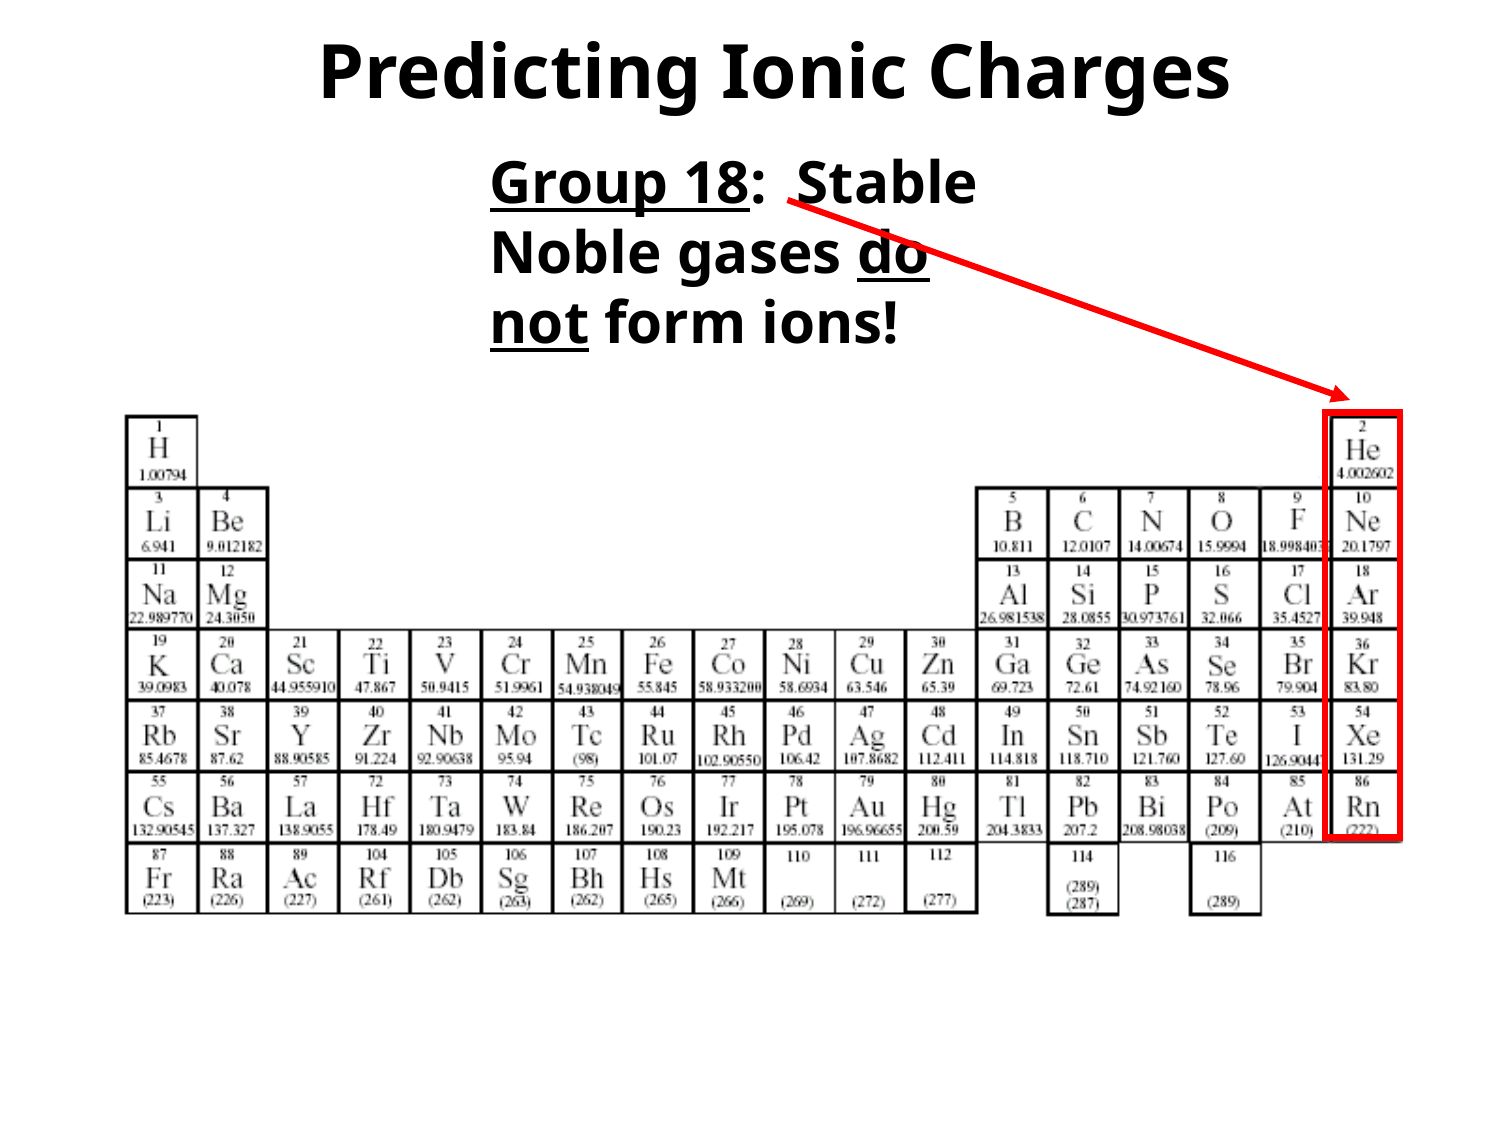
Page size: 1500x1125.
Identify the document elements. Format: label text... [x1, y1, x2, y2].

text_box Group 18: Stable Noble gases do not form ions! [474, 137, 1038, 363]
picture [99, 387, 1436, 943]
title Predicting Ionic Charges [137, 12, 1413, 126]
